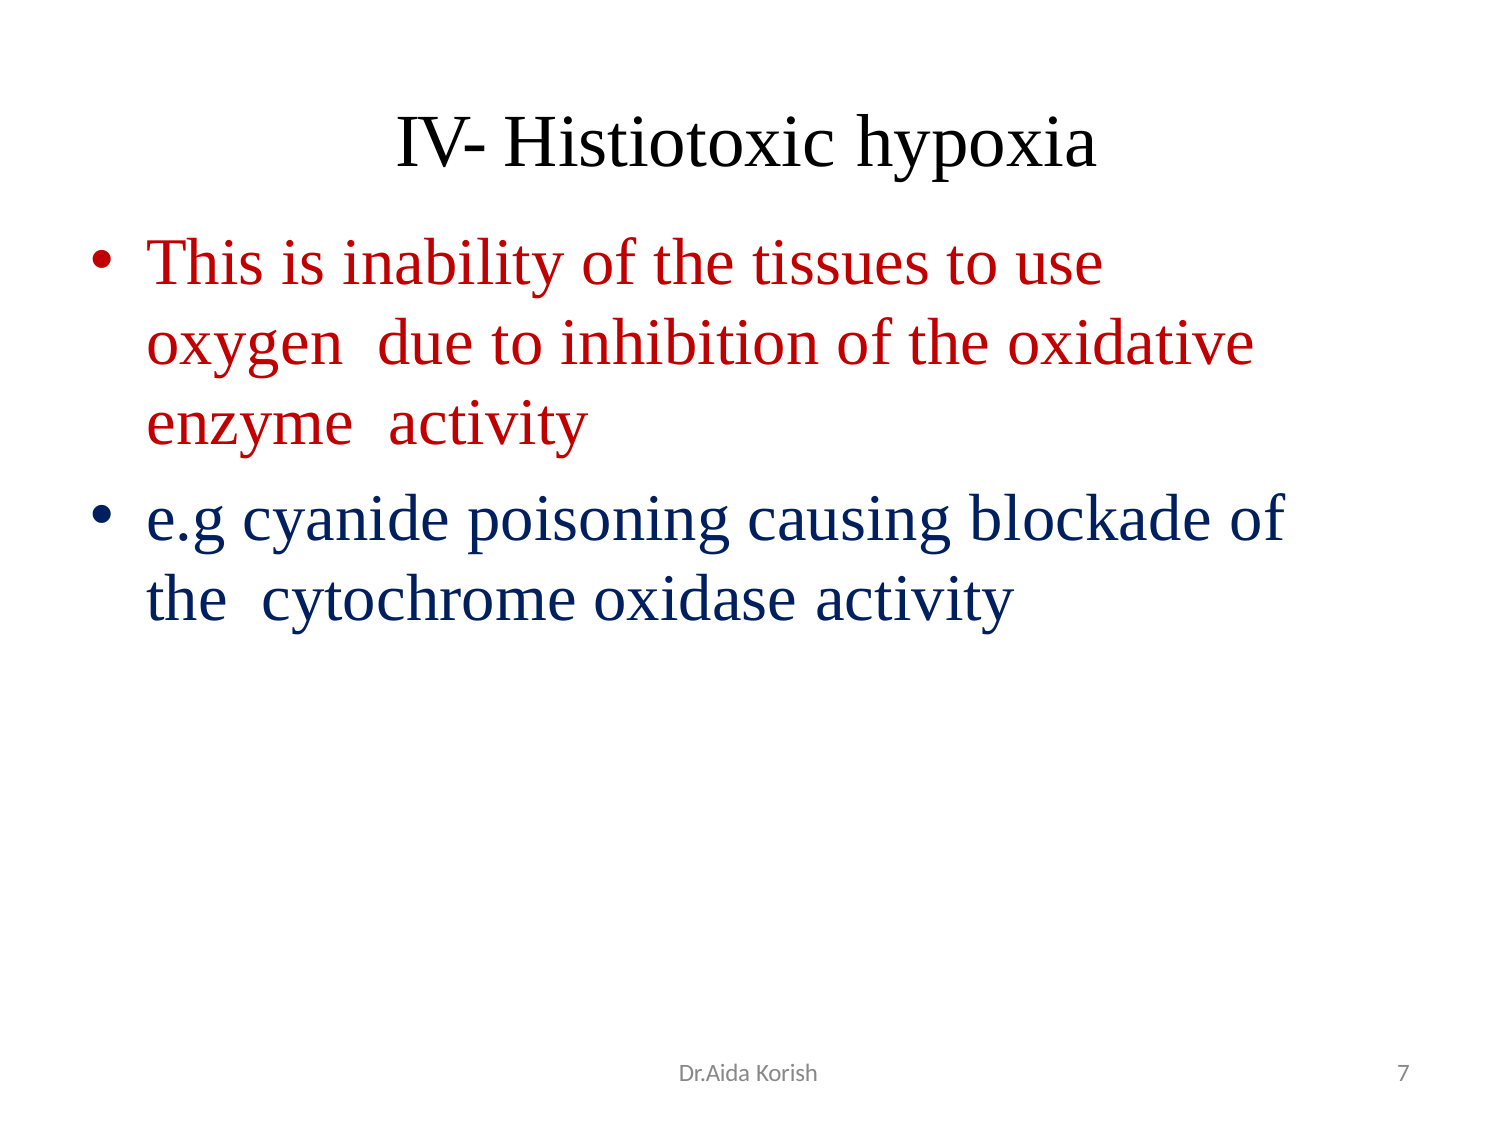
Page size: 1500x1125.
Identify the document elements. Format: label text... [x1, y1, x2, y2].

title IV- Histiotoxic hypoxia [393, 91, 1107, 217]
footer Dr.Aida Korish [676, 1060, 824, 1125]
text_box This is inability of the tissues to use oxygen due to inhibition of the oxidative enzyme activity e.g cyanide poisoning causing blockade of the cytochrome oxidase activity [87, 217, 1382, 634]
slide_number 1 [1380, 1060, 1415, 1125]
